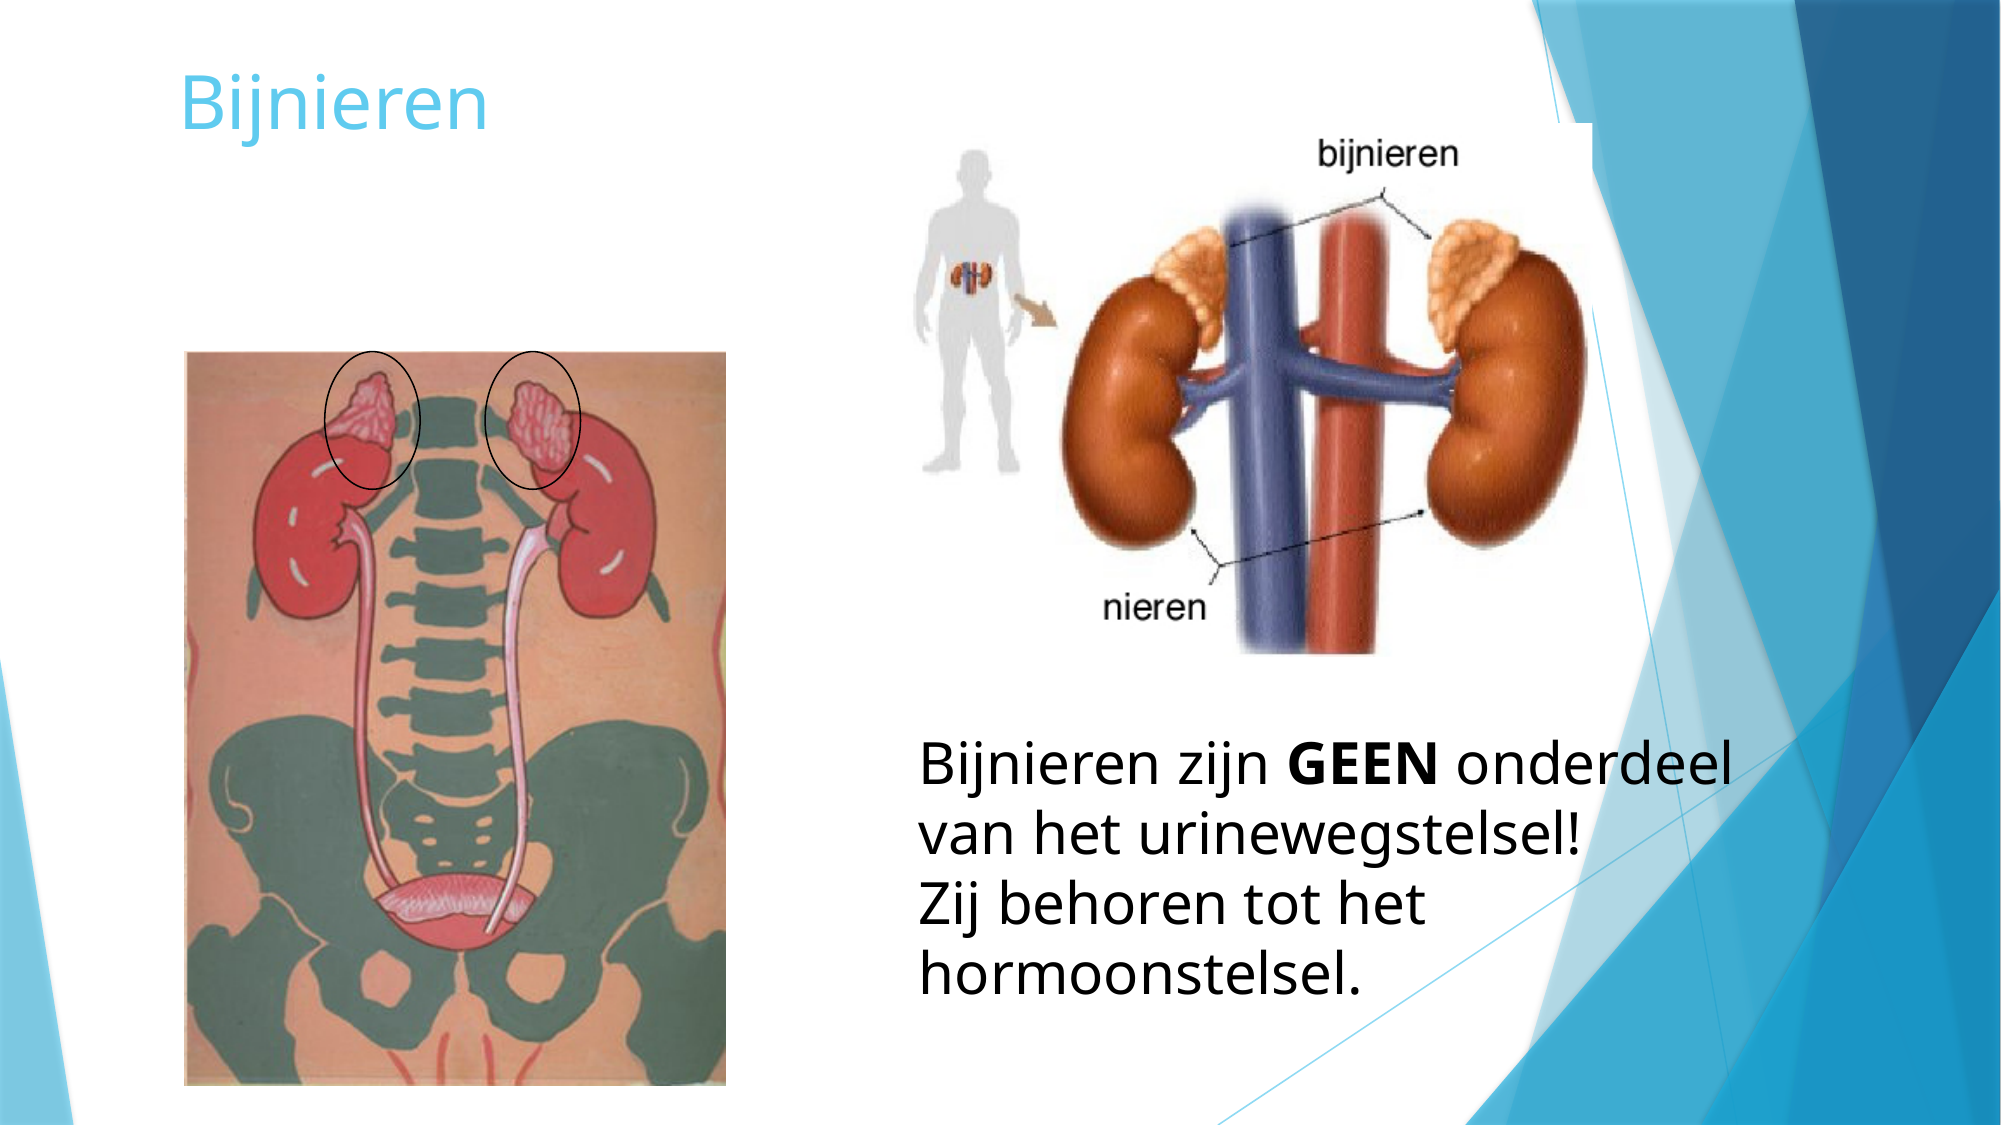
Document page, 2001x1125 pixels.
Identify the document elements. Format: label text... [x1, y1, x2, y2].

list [903, 122, 1593, 657]
text_box Bijnieren zijn GEEN onderdeel van het urinewegstelsel! Zij behoren tot het hormoonstelsel. [904, 718, 1853, 1125]
title Bijnieren [98, 47, 507, 264]
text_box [183, 351, 726, 1087]
